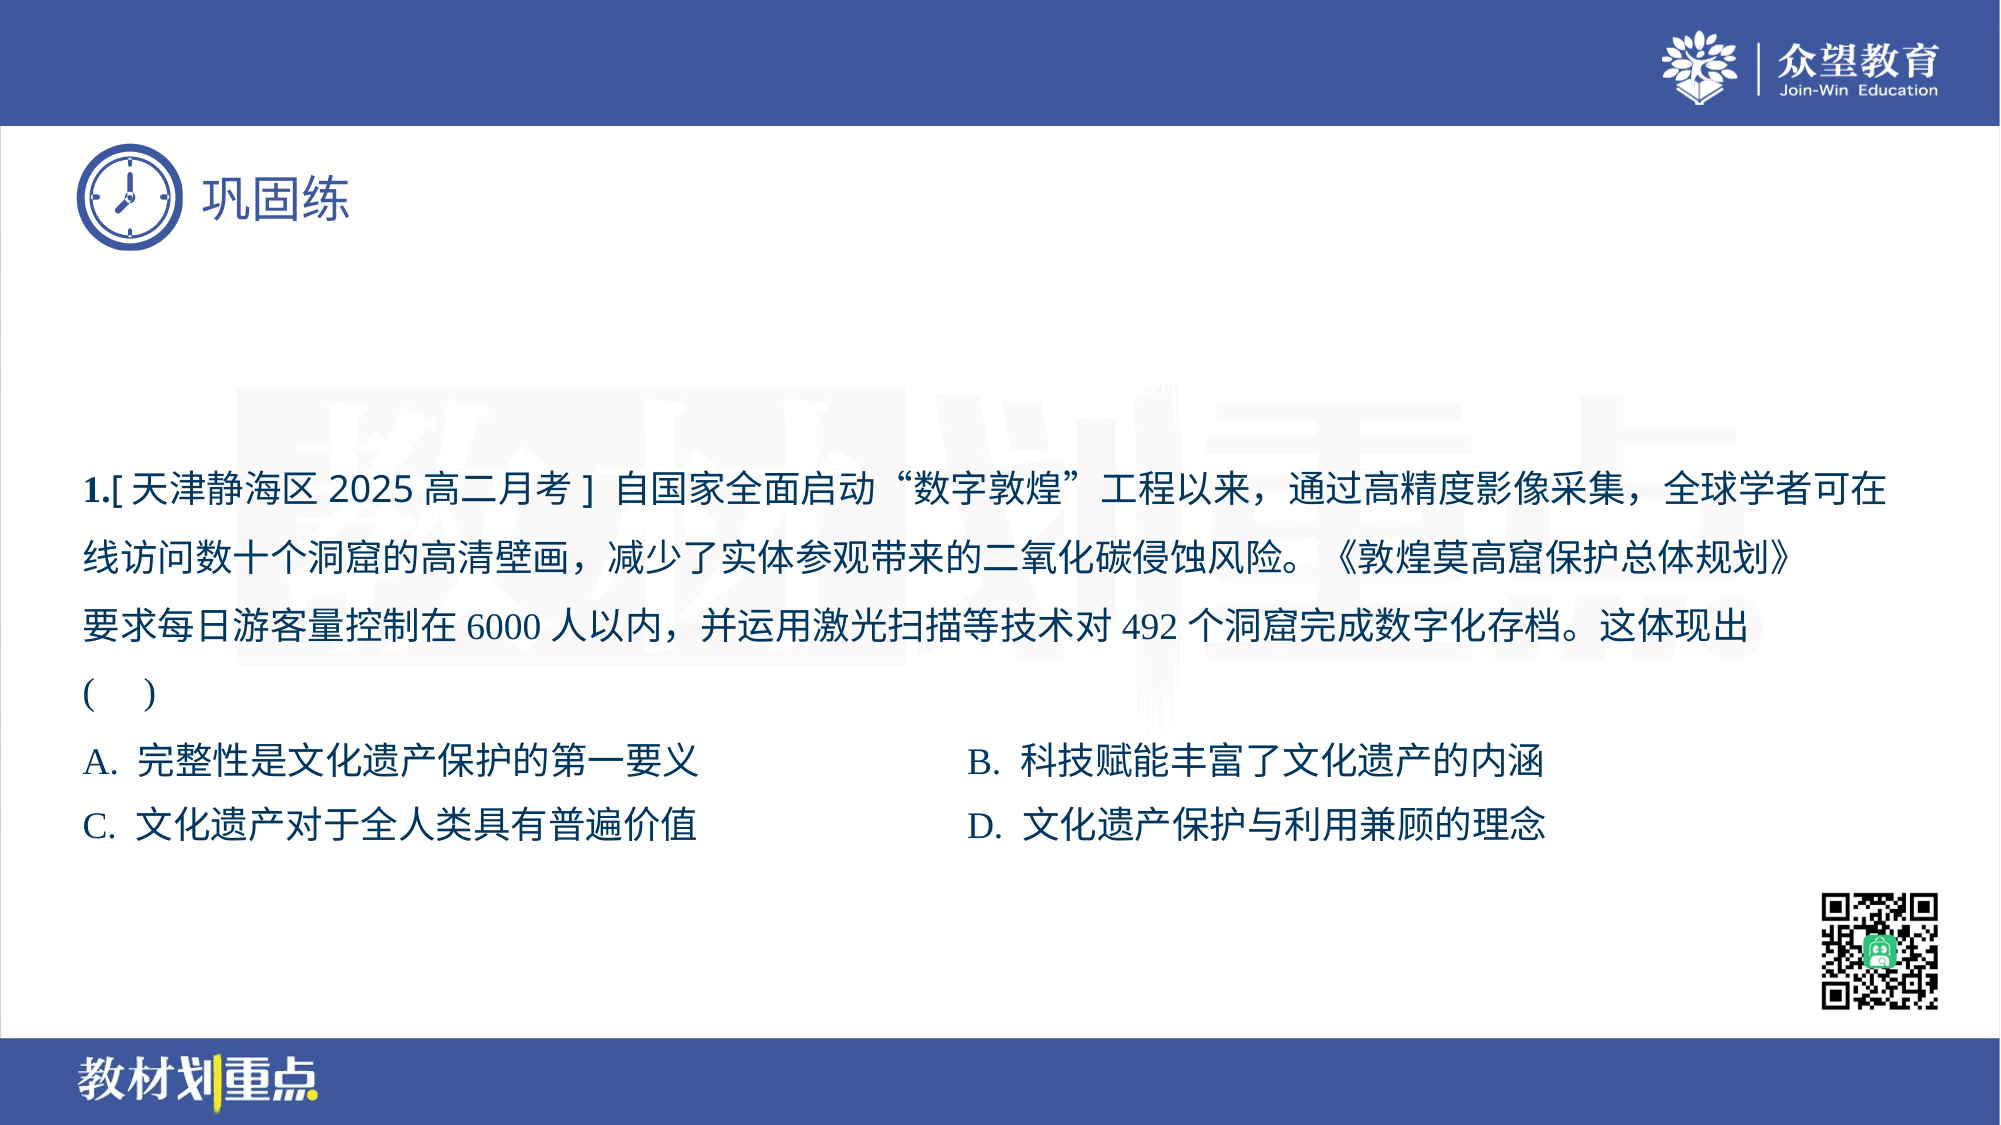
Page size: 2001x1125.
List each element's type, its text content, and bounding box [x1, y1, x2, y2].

text_box 1.[天津静海区2025高二月考] 自国家全面启动“数字敦煌”工程以来，通过高精度影像采集，全球学者可在 线访问数十个洞窟的高清壁画，减少了实体参观带来的二氧化碳侵蚀风险。《敦煌莫高窟保护总体规划》 要求每日游客量控制在6000人以内，并运用激光扫描等技术对492个洞窟完成数字化存档。这体现出 ( ) [82, 441, 1817, 706]
text_box A. 完整性是文化遗产保护的第一要义 B. 科技赋能丰富了文化遗产的内涵 C. 文化遗产对于全人类具有普遍价值 D. 文化遗产保护与利用兼顾的理念 [82, 713, 1817, 840]
picture [0, 0, 2000, 1125]
